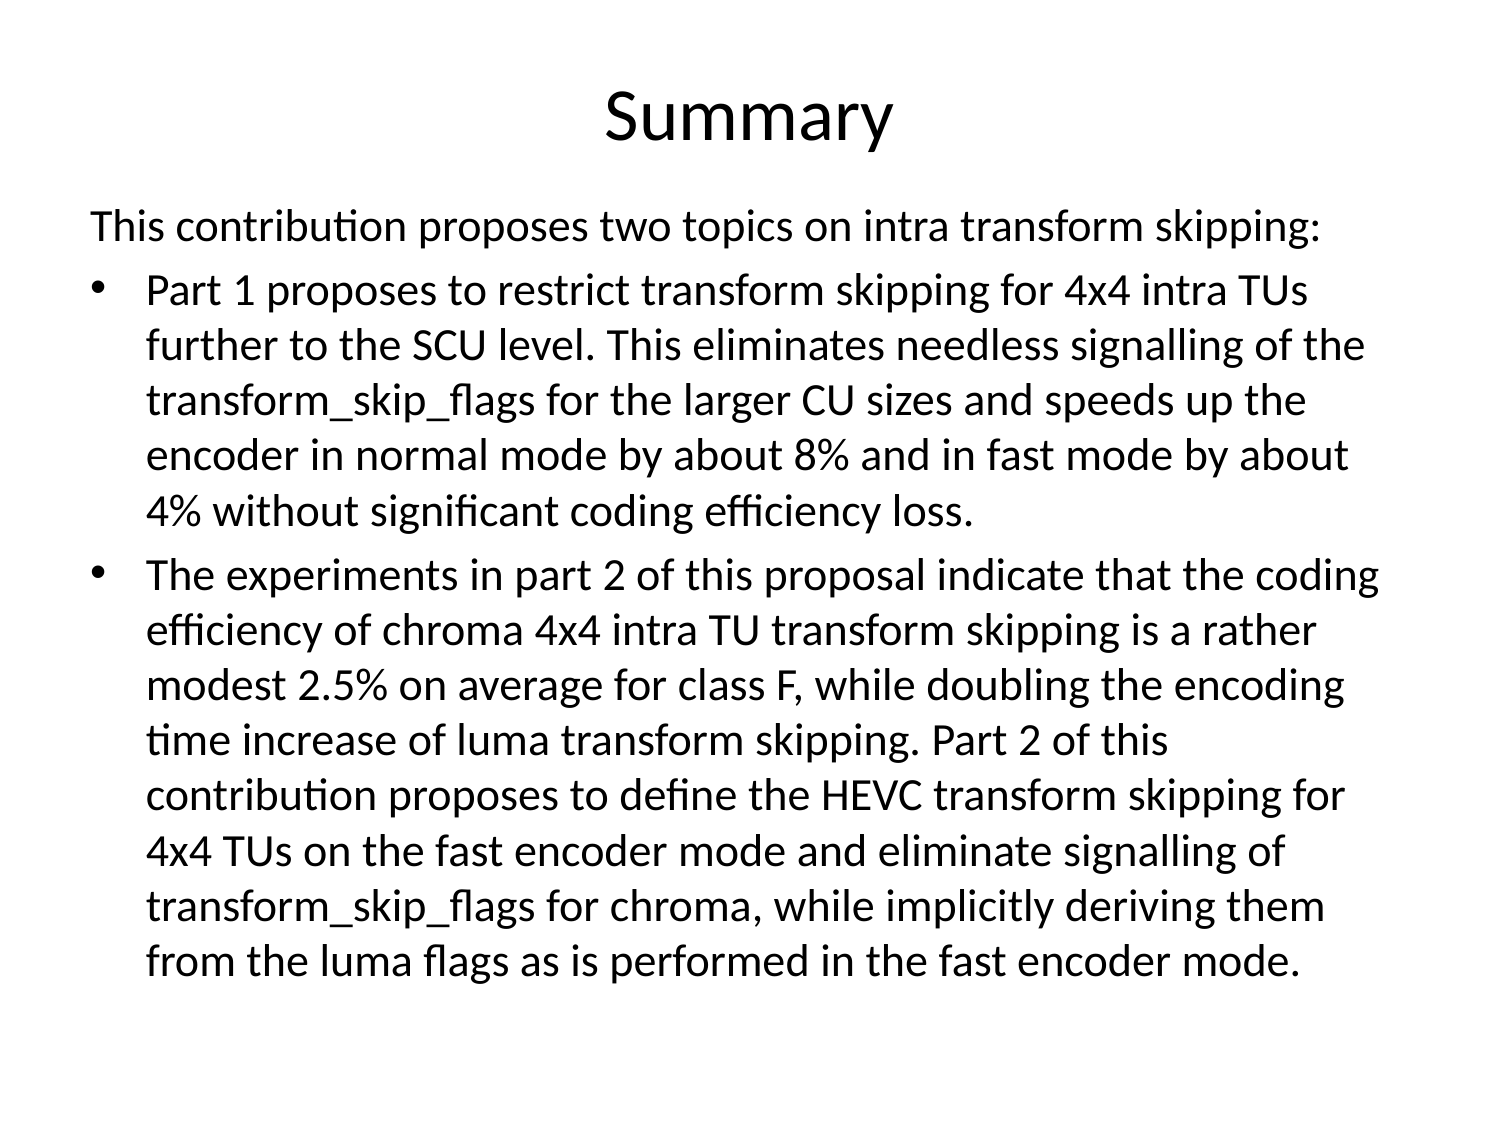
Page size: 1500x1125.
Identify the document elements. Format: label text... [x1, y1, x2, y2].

title Summary [75, 45, 1425, 175]
list This contribution proposes two topics on intra transform skipping: Part 1 proposes to restrict transform skipping for 4x4 intra TUs further to the SCU level. This eliminates needless signalling of the transform_skip_flags for the larger CU sizes and speeds up the encoder in normal mode by about 8% and in fast mode by about 4% without significant coding efficiency loss. The experiments in part 2 of this proposal indicate that the coding efficiency of chroma 4x4 intra TU transform skipping is a rather modest 2.5% on average for class F, while doubling the encoding time increase of luma transform skipping. Part 2 of this contribution proposes to define the HEVC transform skipping for 4x4 TUs on the fast encoder mode and eliminate signalling of transform_skip_flags for chroma, while implicitly deriving them from the luma flags as is performed in the fast encoder mode. [75, 187, 1425, 1005]
